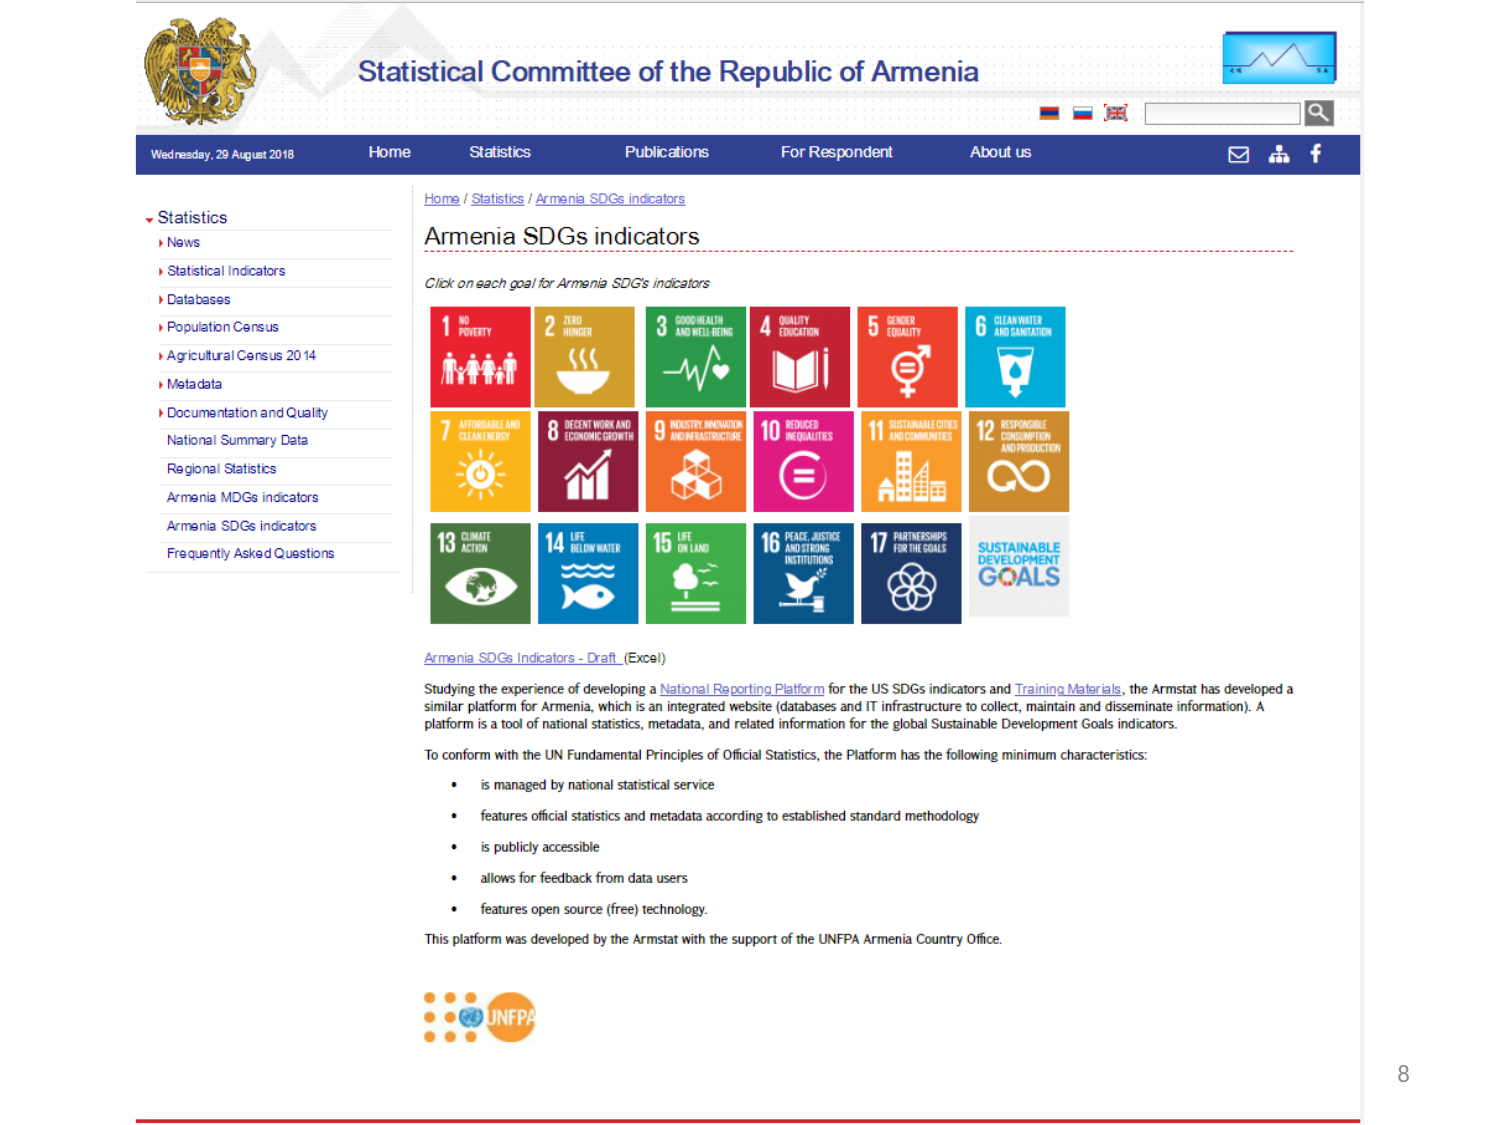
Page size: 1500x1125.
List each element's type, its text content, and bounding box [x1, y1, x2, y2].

picture [135, 0, 1365, 1125]
slide_number 8 [1368, 1042, 1425, 1103]
